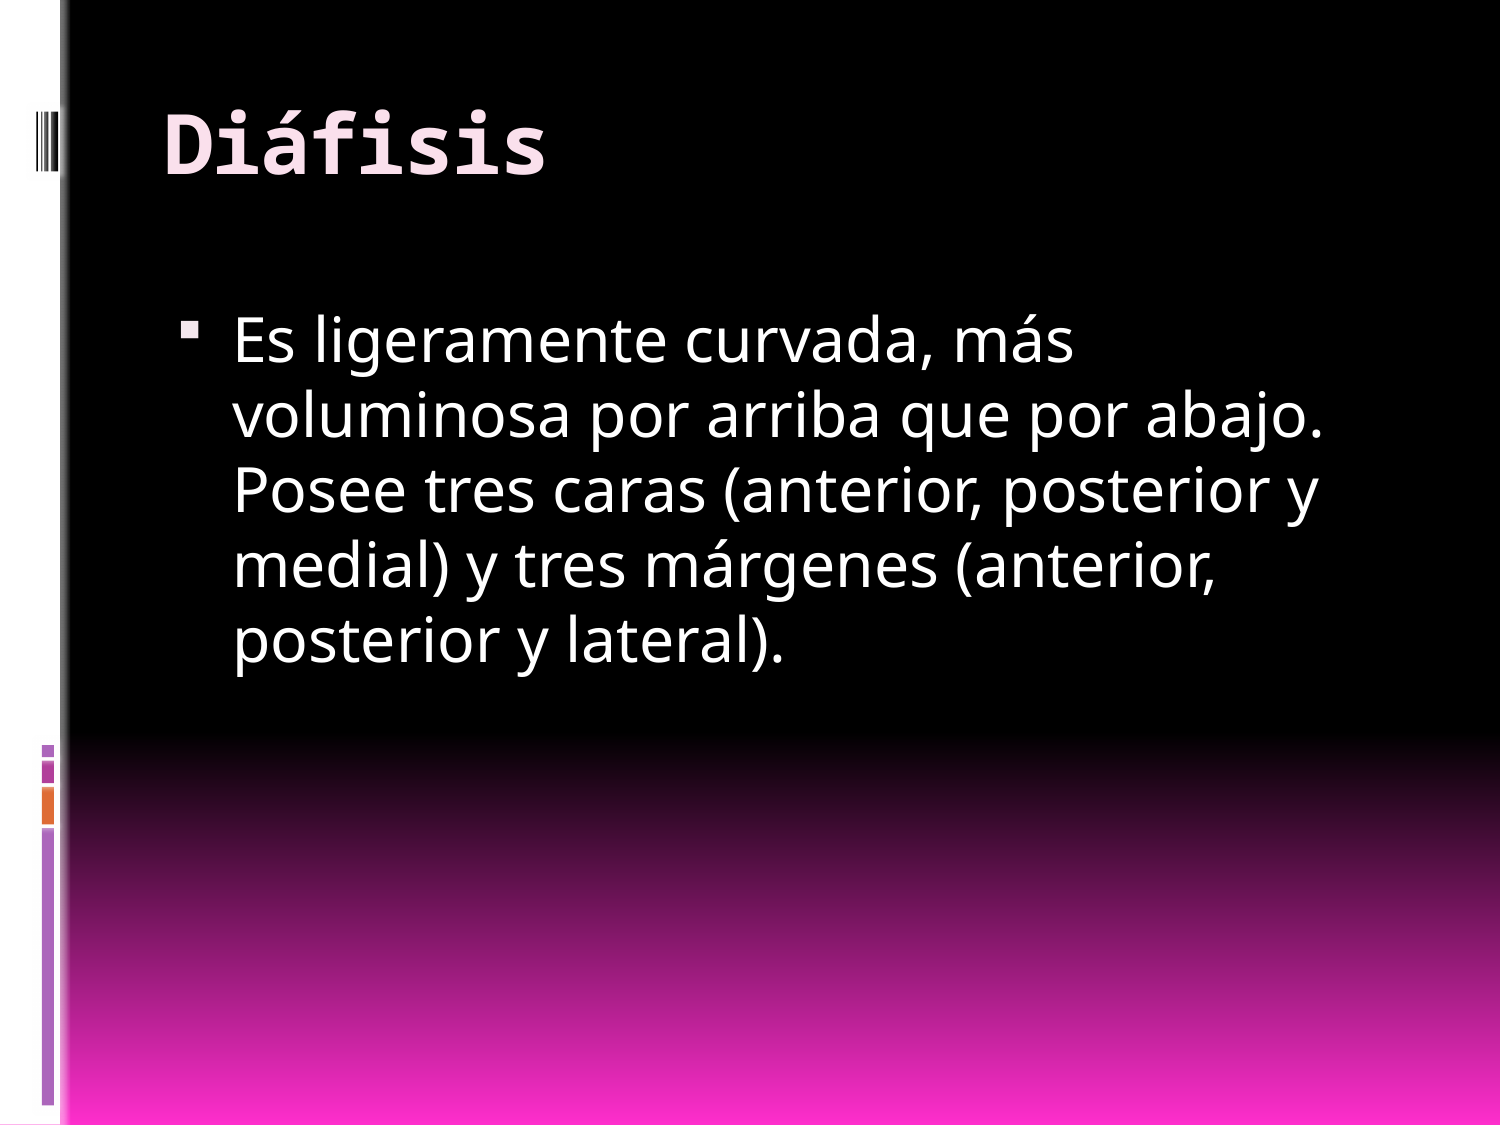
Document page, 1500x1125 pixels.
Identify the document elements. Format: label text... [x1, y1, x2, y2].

title Diáfisis [150, 83, 1425, 234]
list Es ligeramente curvada, más voluminosa por arriba que por abajo. Posee tres caras (anterior, posterior y medial) y tres márgenes (anterior, posterior y lateral). [150, 292, 1425, 1043]
